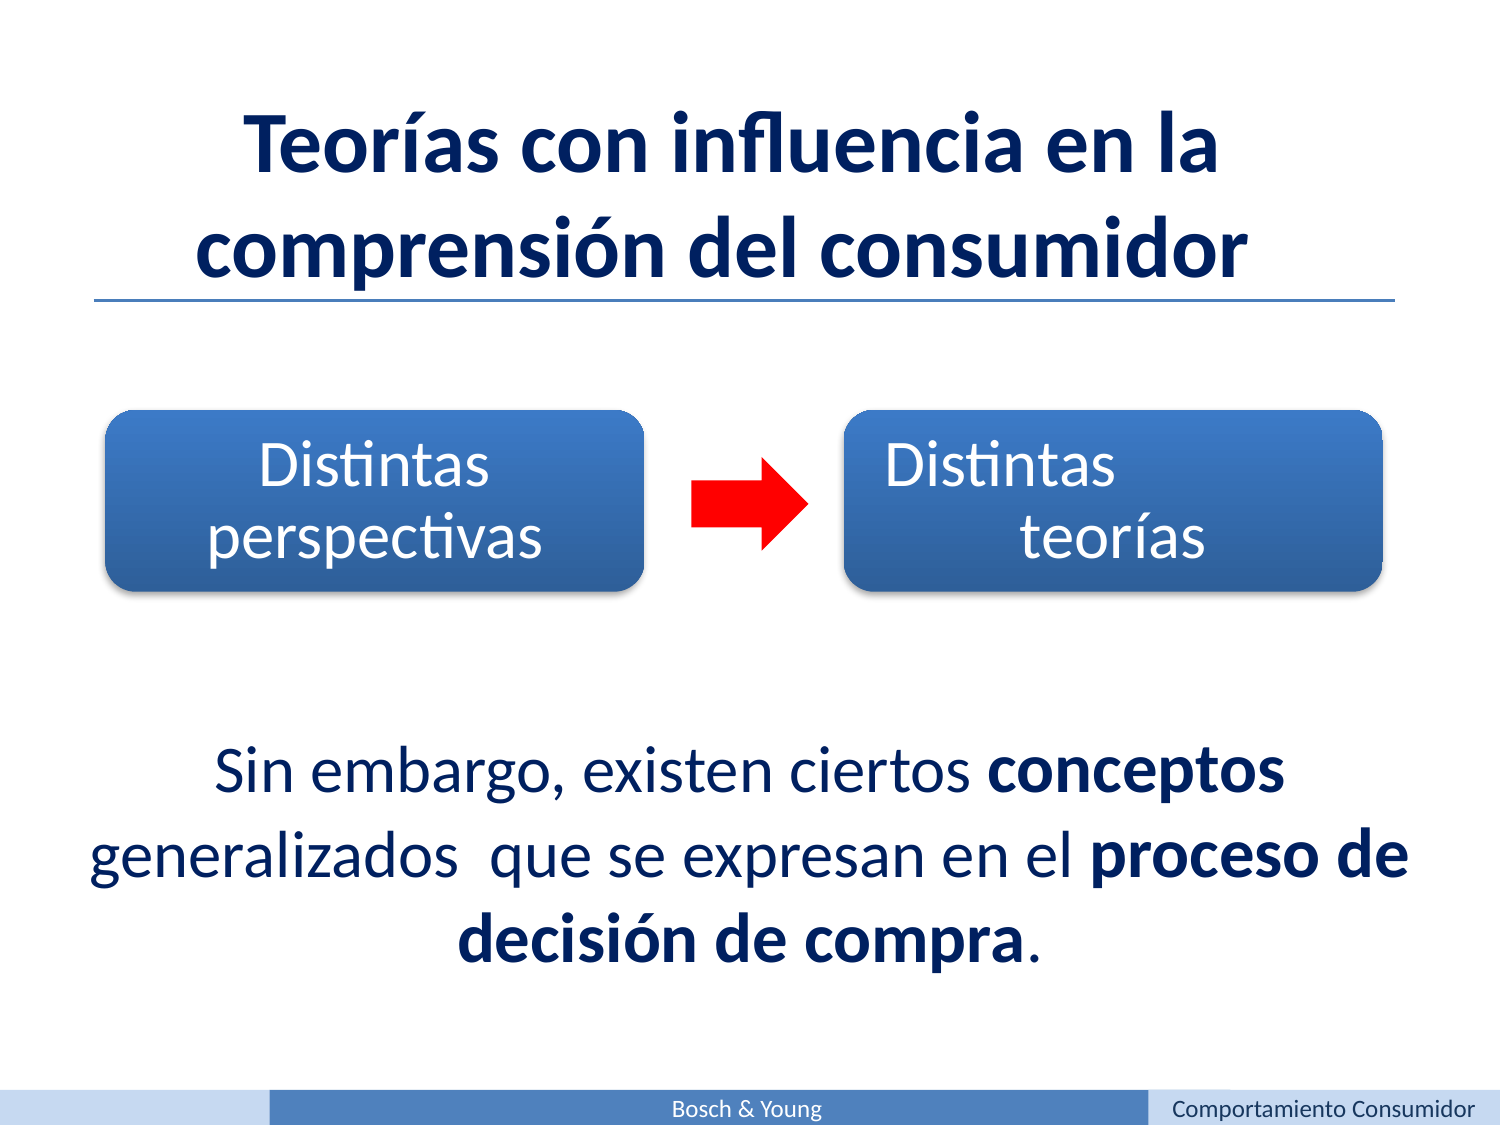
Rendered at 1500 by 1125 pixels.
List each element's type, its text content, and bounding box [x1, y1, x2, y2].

text_box [689, 455, 811, 553]
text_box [105, 409, 645, 592]
text_box Bosch & Young [272, 1088, 1146, 1125]
text_box Teorías con influencia en la comprensión del consumidor [46, 77, 1418, 303]
text_box Sin embargo, existen ciertos conceptos generalizados que se expresan en el proceso de decisión de compra. [46, 714, 1454, 985]
text_box Comportamiento Consumidor [1146, 1088, 1500, 1125]
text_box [843, 409, 1383, 592]
text_box [0, 1088, 272, 1125]
